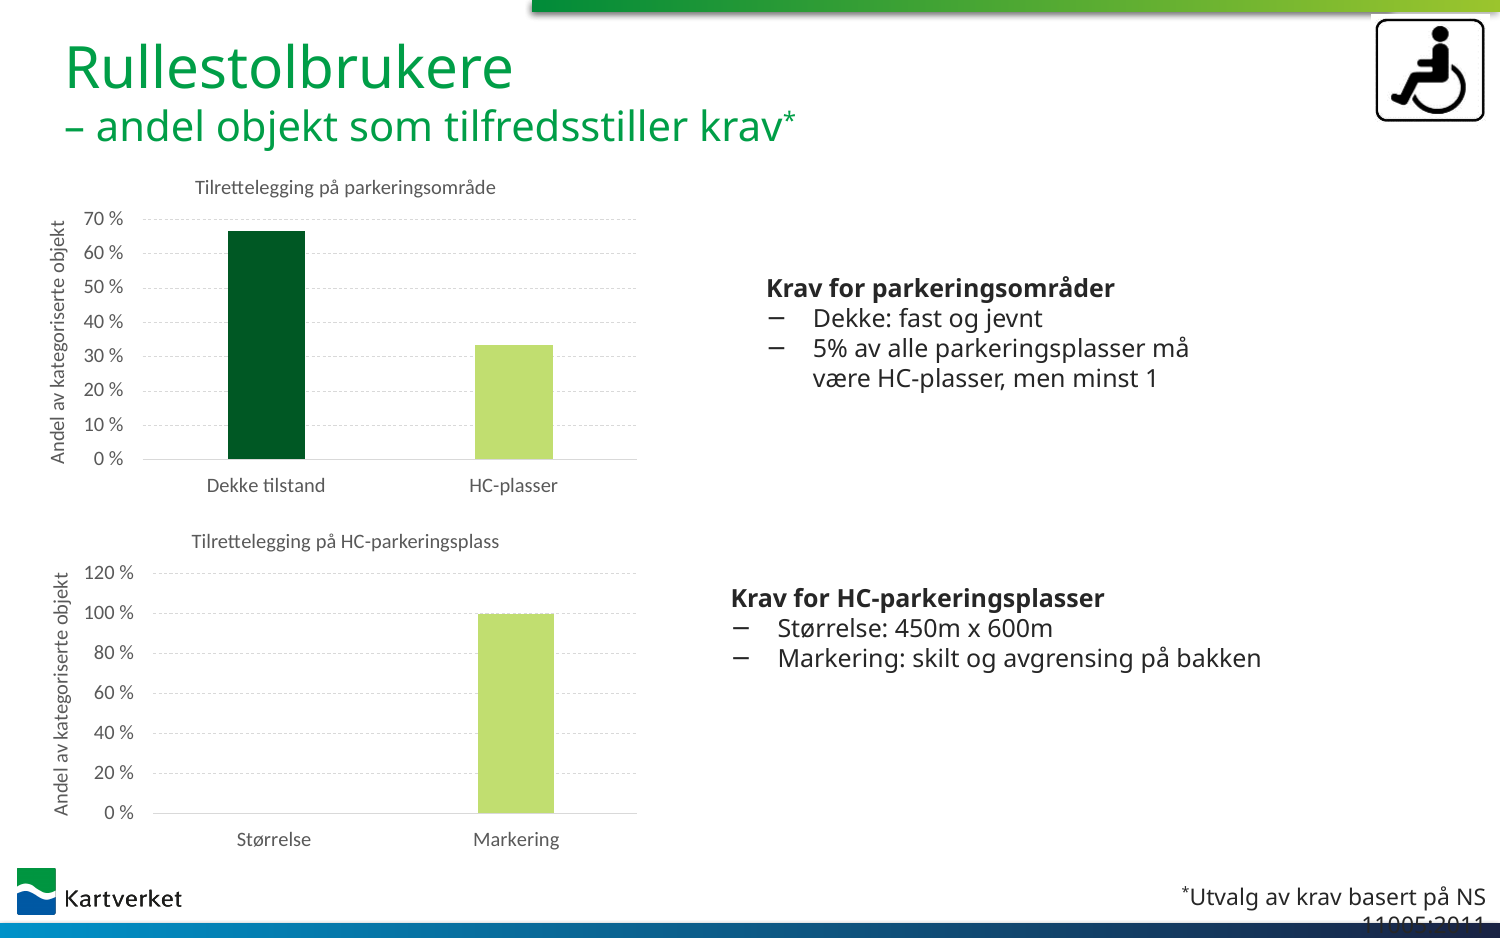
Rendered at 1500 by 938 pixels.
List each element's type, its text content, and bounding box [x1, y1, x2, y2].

picture [41, 520, 650, 859]
picture [41, 166, 650, 505]
picture [1371, 13, 1491, 127]
text_box *Utvalg av krav basert på NS 11005:2011 [1068, 873, 1500, 938]
text_box Krav for parkeringsområder Dekke: fast og jevnt 5% av alle parkeringsplasser må være HC-plasser, men minst 1 [751, 264, 1232, 400]
text_box Rullestolbrukere – andel objekt som tilfredsstiller krav* [49, 23, 1431, 158]
text_box Krav for HC-parkeringsplasser Størrelse: 450m x 600m Markering: skilt og avgrensing på bakken [715, 574, 1278, 680]
